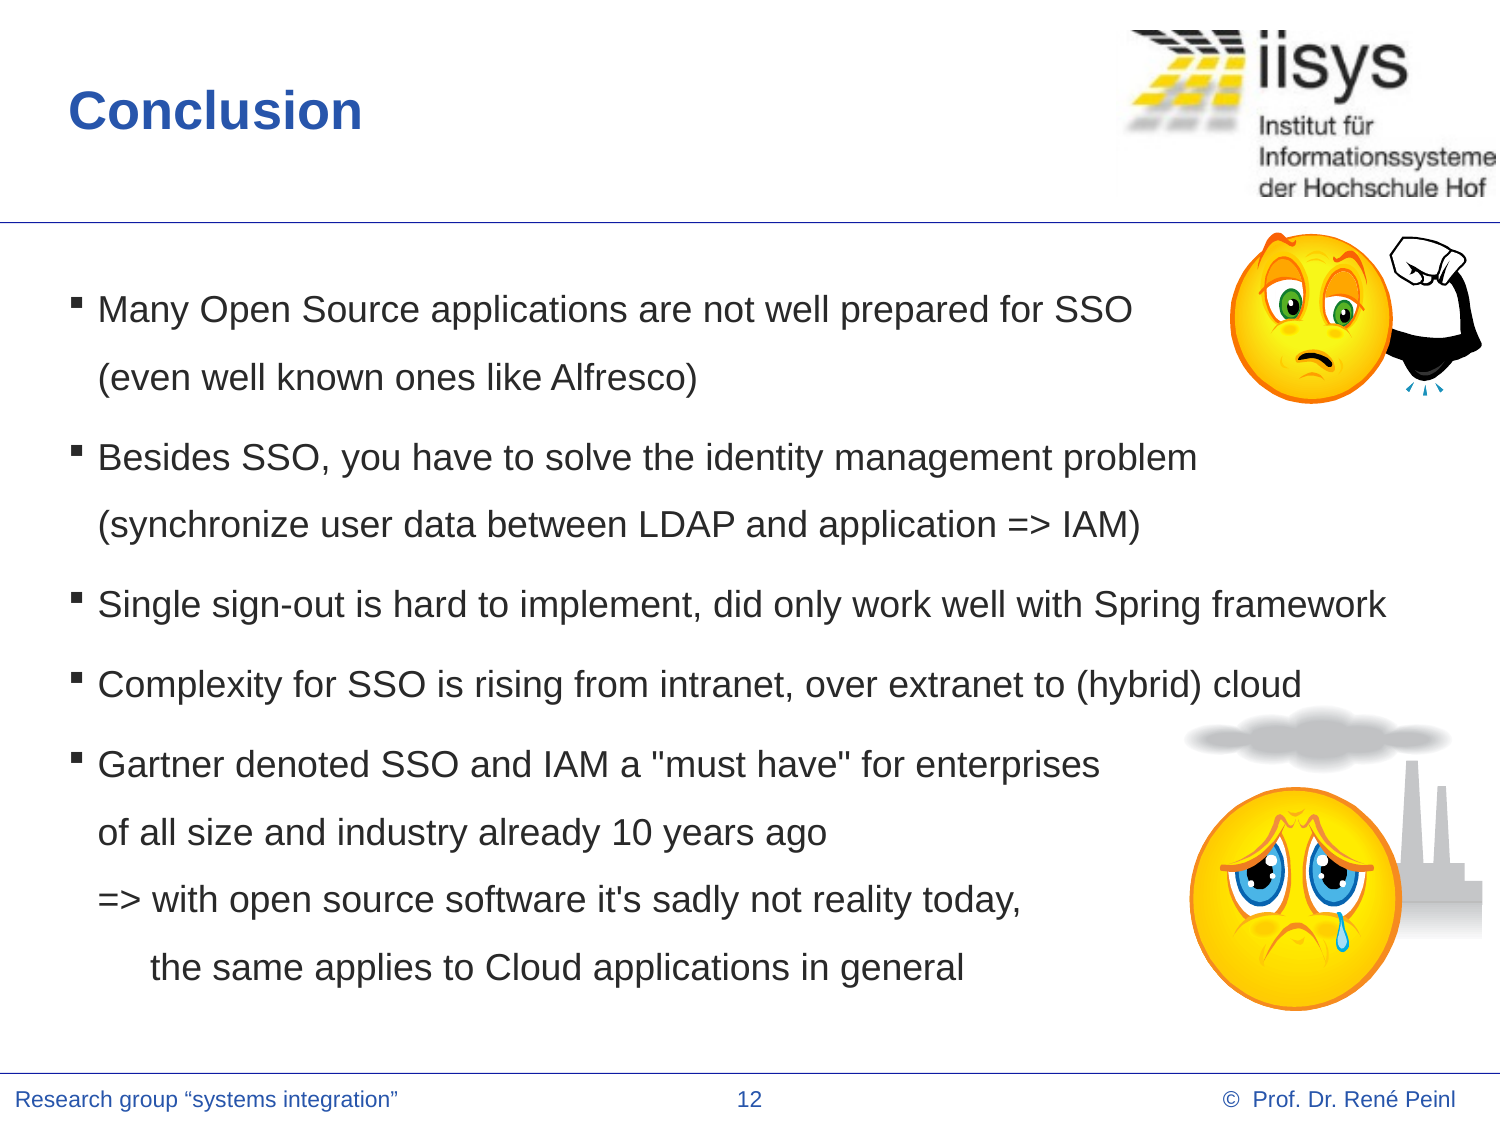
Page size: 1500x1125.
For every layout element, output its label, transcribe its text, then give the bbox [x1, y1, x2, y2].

list Many Open Source applications are not well prepared for SSO (even well known ones like Alfresco) Besides SSO, you have to solve the identity management problem (synchronize user data between LDAP and application => IAM) Single sign-out is hard to implement, did only work well with Spring framework Complexity for SSO is rising from intranet, over extranet to (hybrid) cloud Gartner denoted SSO and IAM a "must have" for enterprises of all size and industry already 10 years ago => with open source software it's sadly not reality today, the same applies to Cloud applications in general [52, 255, 1457, 1036]
picture [1116, 0, 1500, 207]
picture [1182, 703, 1483, 1012]
picture [1228, 231, 1483, 405]
title Conclusion [52, 30, 1139, 185]
